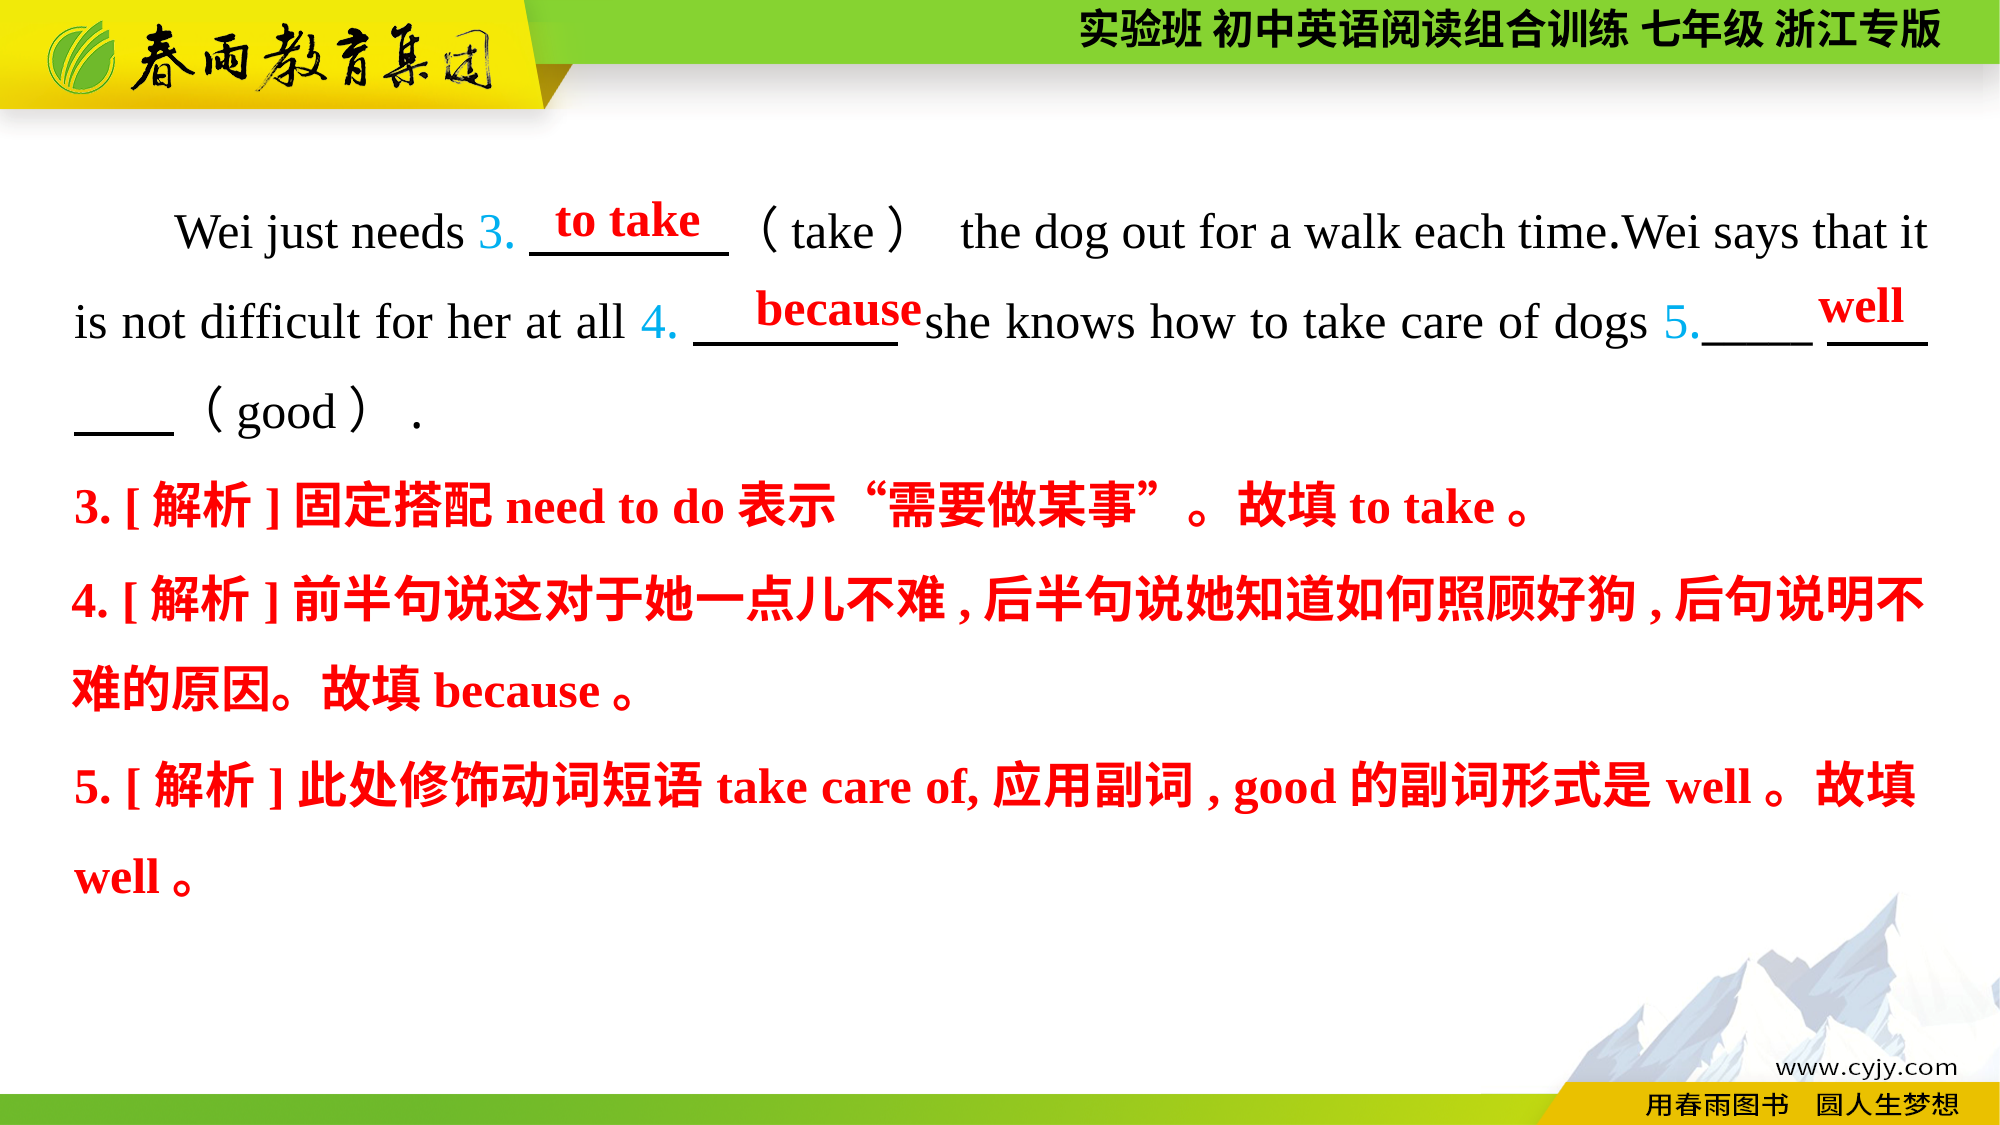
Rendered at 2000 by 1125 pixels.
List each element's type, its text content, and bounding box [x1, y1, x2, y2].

text_box 3. [解析]固定搭配need to do表示“需要做某事”。故填to take。 [59, 436, 1944, 542]
text_box 5. [解析]此处修饰动词短语take care of,应用副词, good的副词形式是well。故填well。 [59, 715, 1944, 911]
text_box 4. [解析]前半句说这对于她一点儿不难,后半句说她知道如何照顾好狗,后句说明不难的原因。故填because。 [56, 530, 1941, 726]
text_box to take [540, 178, 716, 254]
picture [0, 0, 2000, 1125]
text_box well [1803, 265, 1920, 341]
list Wei just needs 3. （take） the dog out for a walk each time.Wei says that it is not difficult for her at all 4. she knows how to take care of dogs 5._____ （good）. [59, 160, 1944, 436]
text_box because [740, 267, 938, 343]
